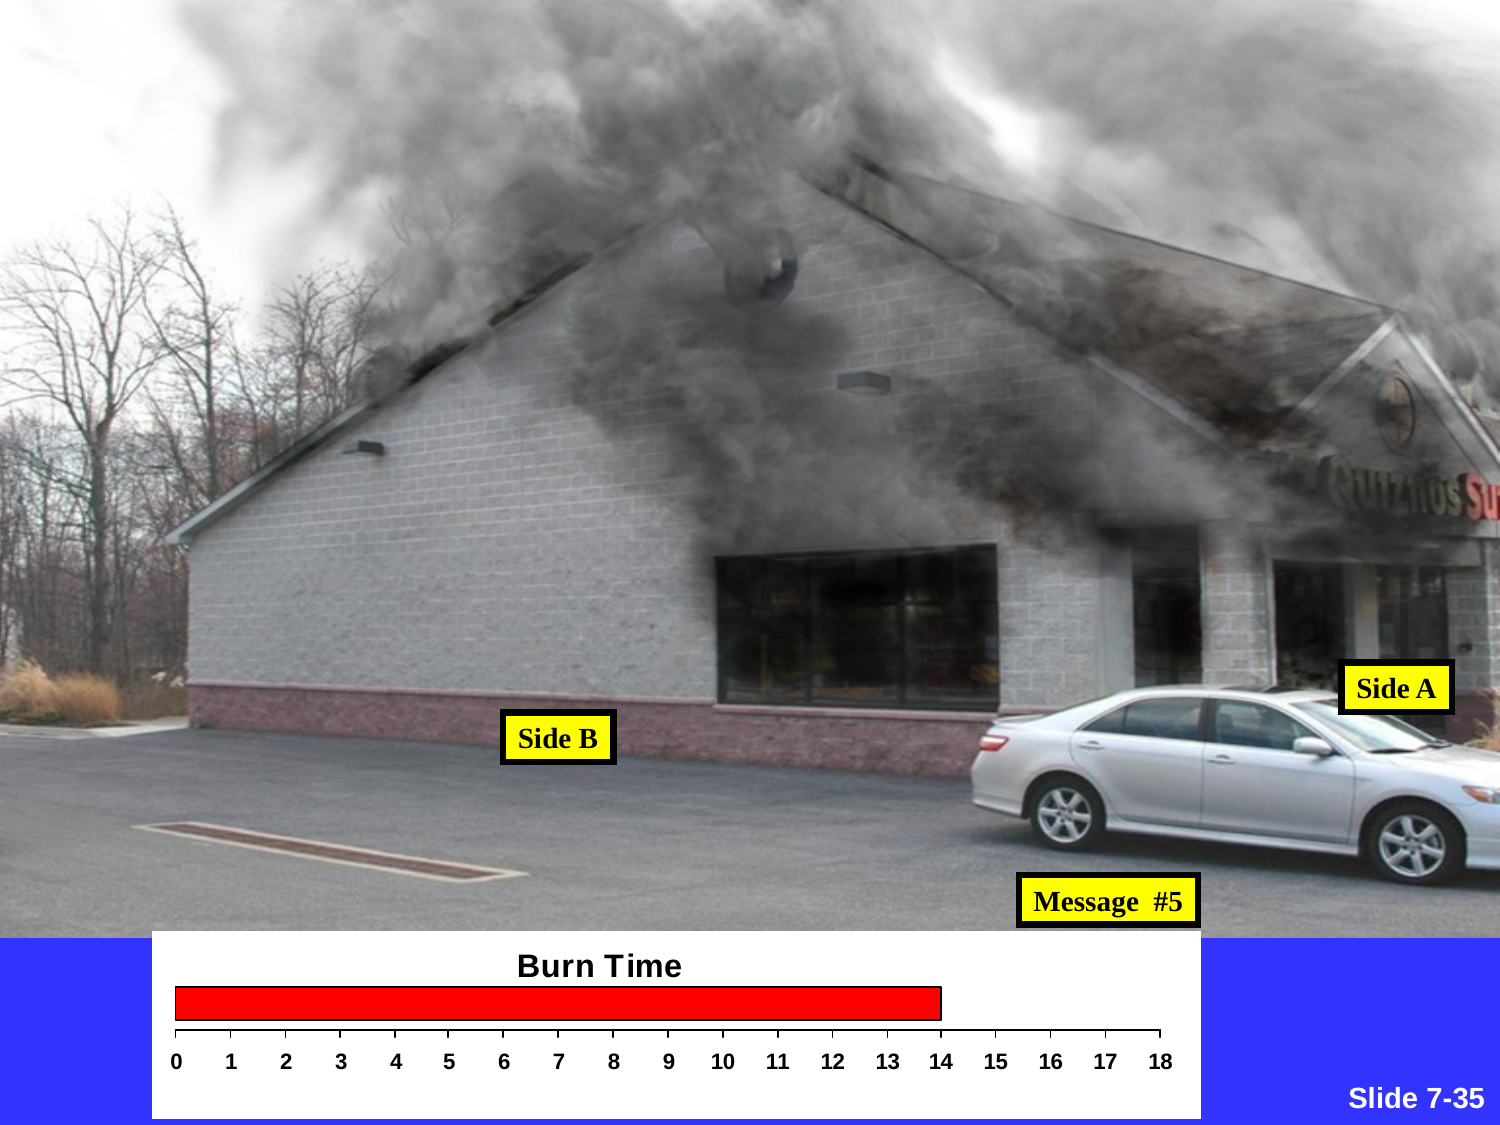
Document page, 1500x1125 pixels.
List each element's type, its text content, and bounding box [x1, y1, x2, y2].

picture [0, 0, 1500, 938]
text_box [151, 930, 1202, 1120]
slide_number Slide 7-320 [1202, 1071, 1500, 1125]
